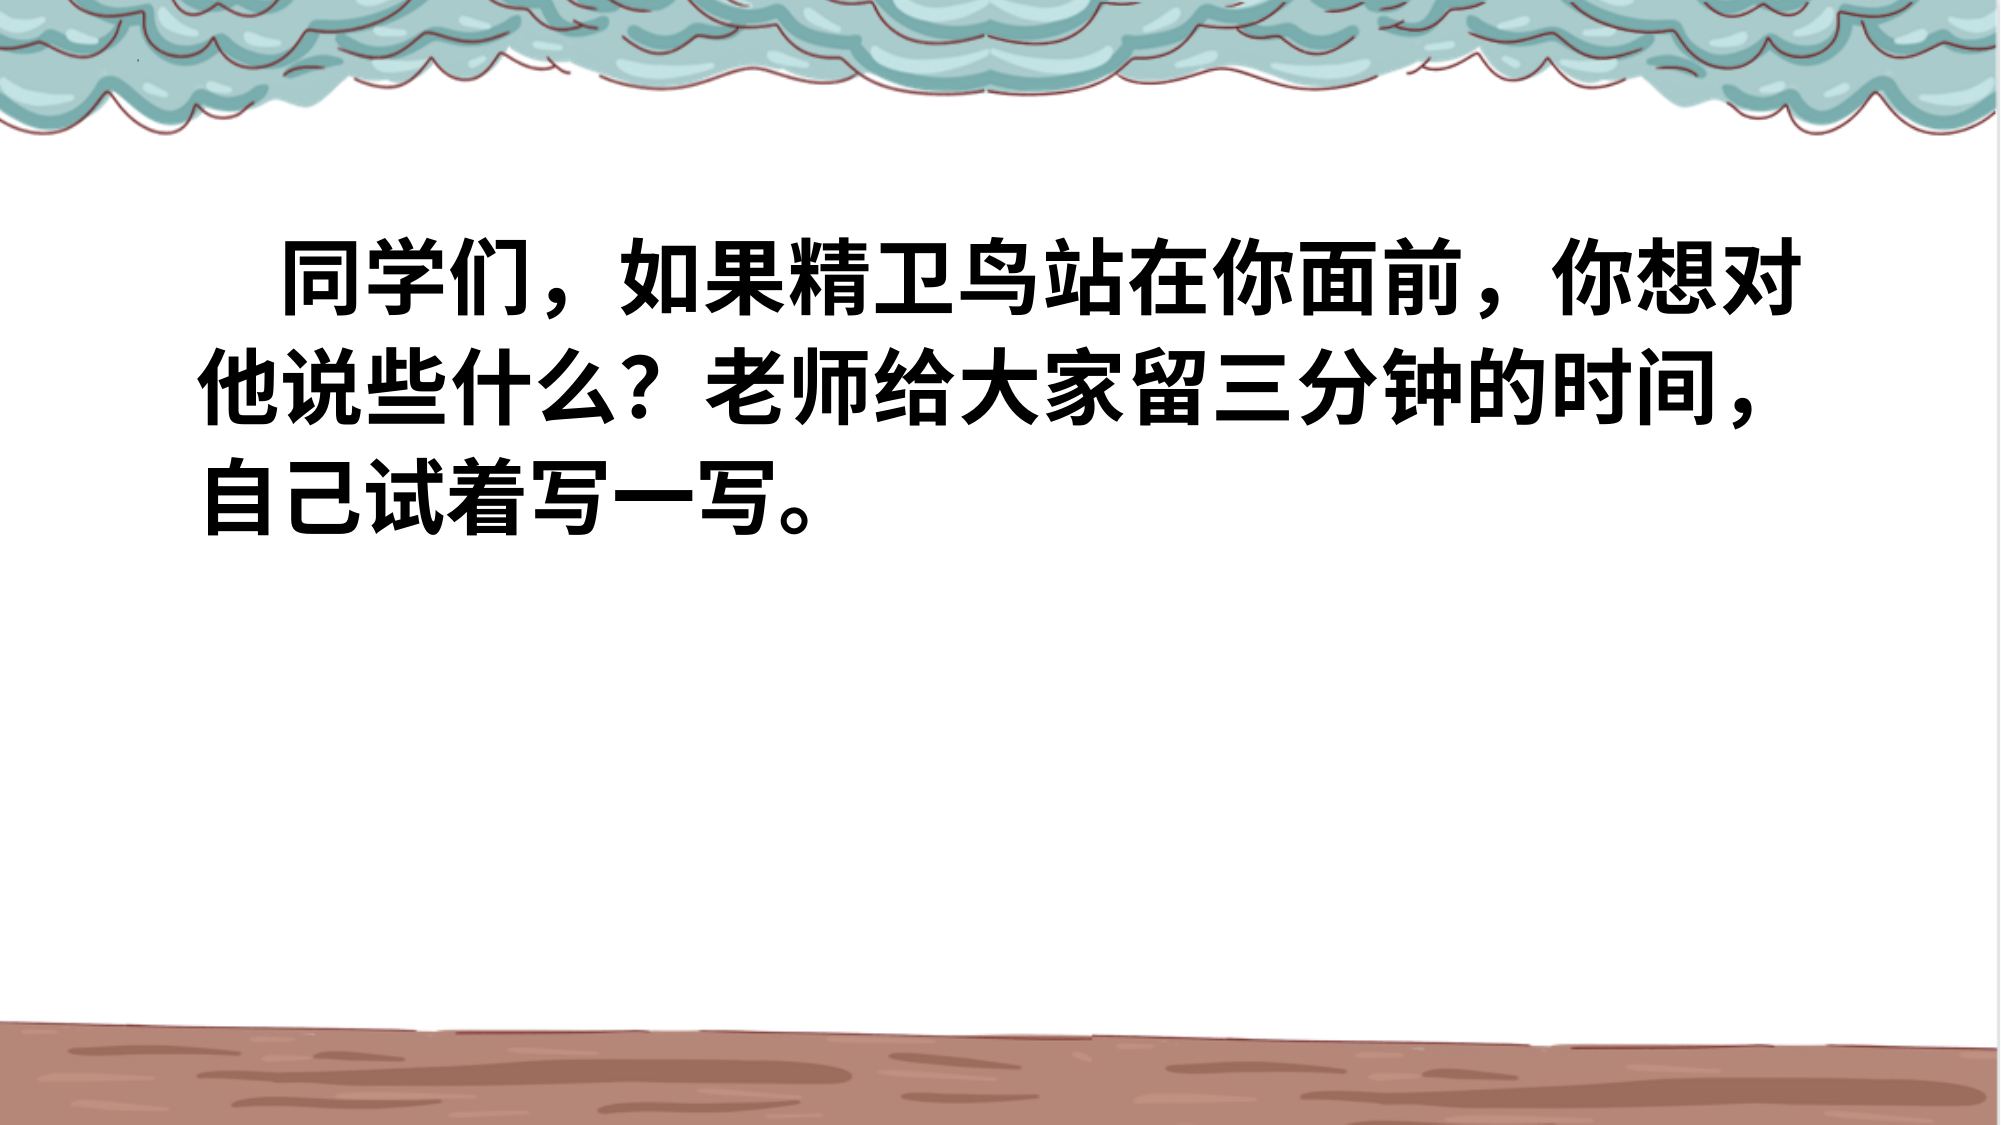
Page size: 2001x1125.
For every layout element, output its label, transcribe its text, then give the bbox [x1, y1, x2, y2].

text_box 同学们，如果精卫鸟站在你面前，你想对他说些什么？老师给大家留三分钟的时间，自己试着写一写。 [181, 208, 1819, 553]
picture [0, 0, 2001, 1125]
